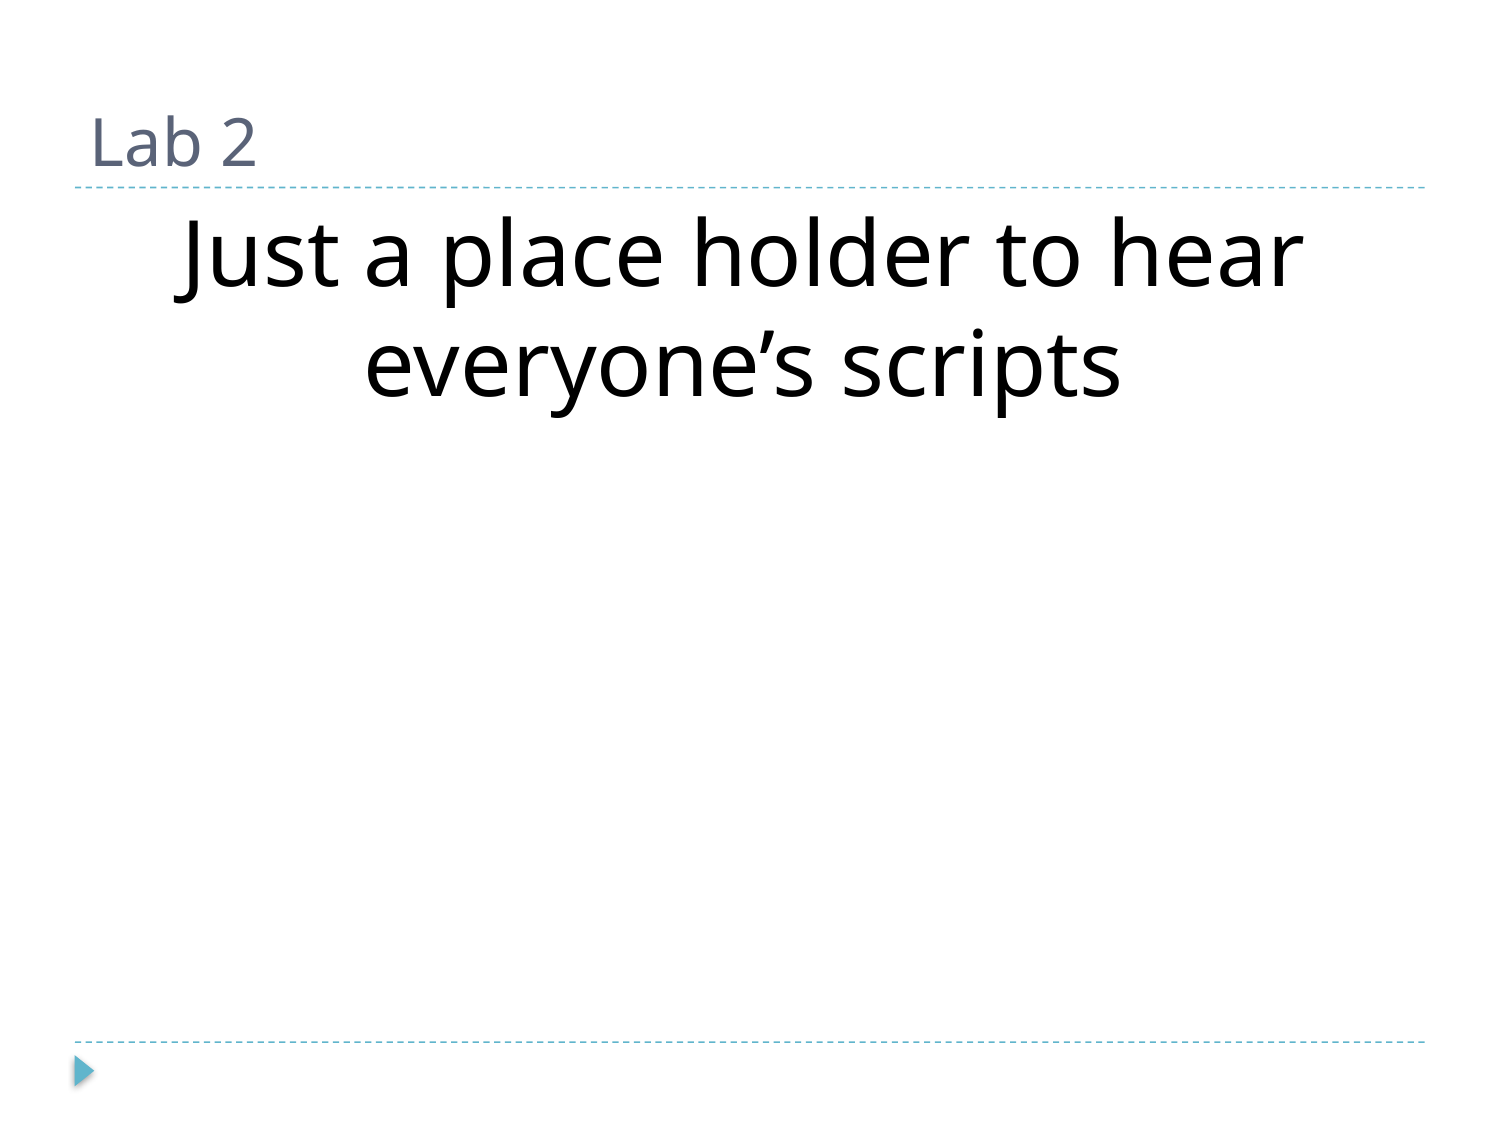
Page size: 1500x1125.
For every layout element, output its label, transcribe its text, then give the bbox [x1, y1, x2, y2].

list Just a place holder to hear everyone’s scripts [69, 187, 1420, 998]
title Lab 2 [75, 24, 1425, 188]
